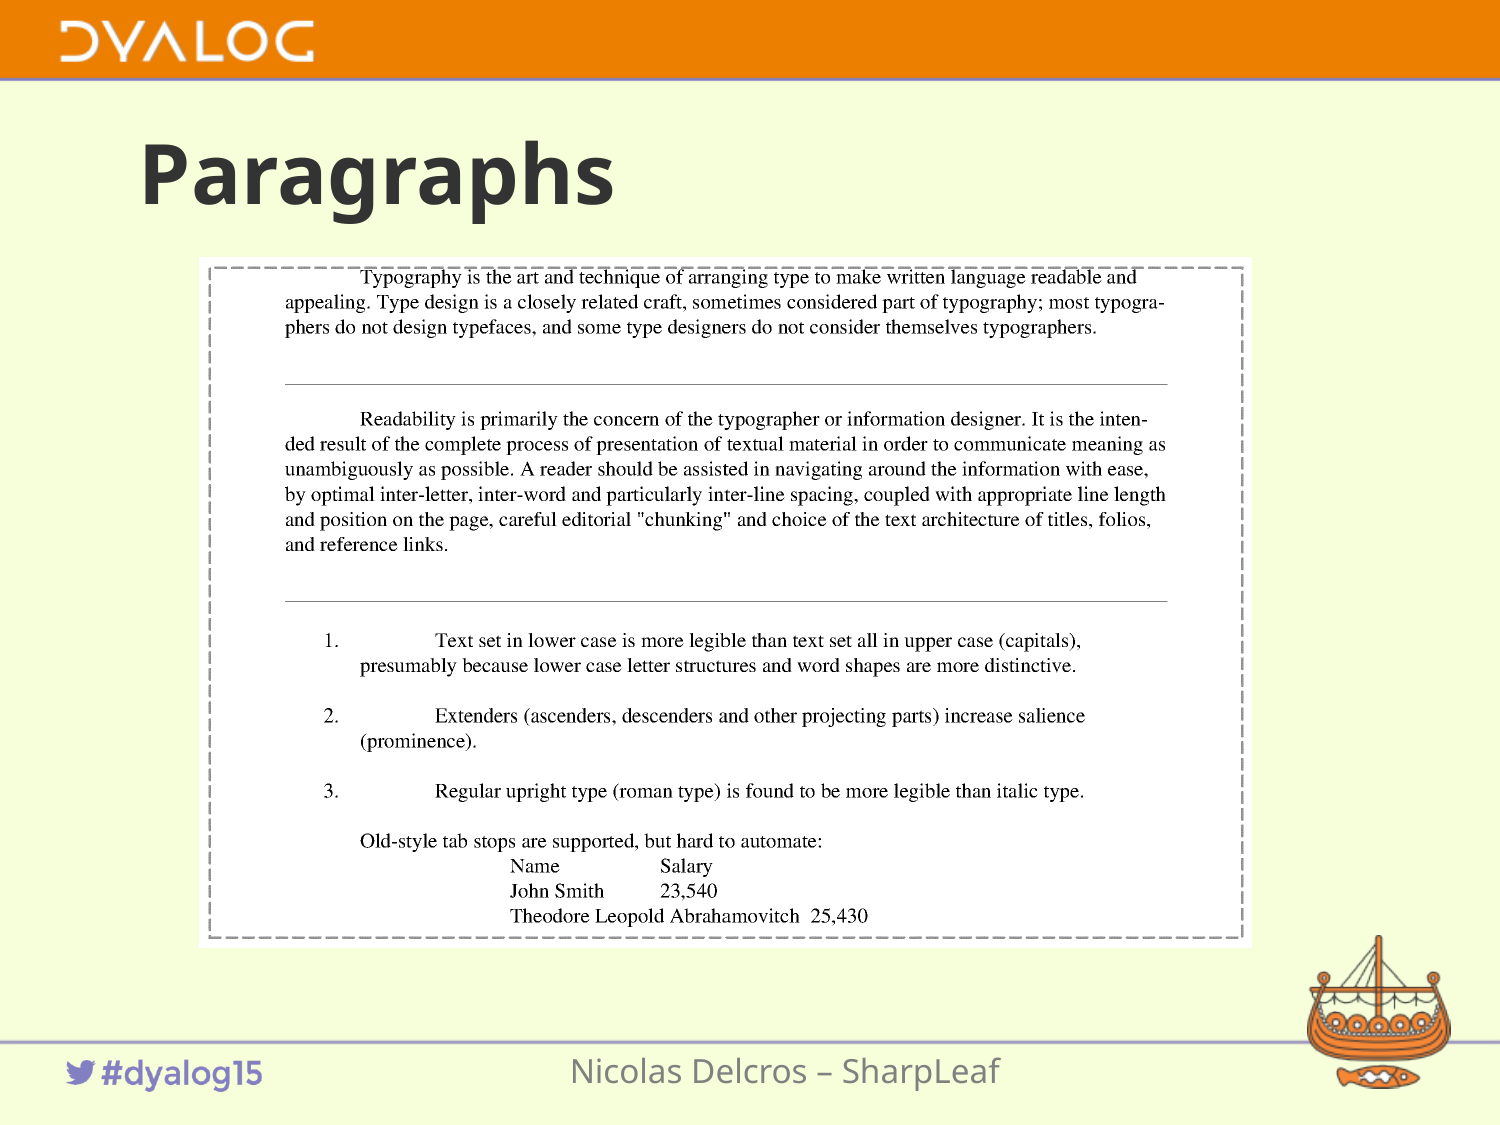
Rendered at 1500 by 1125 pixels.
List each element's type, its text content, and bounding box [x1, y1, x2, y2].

picture [0, 0, 1500, 1125]
text_box Paragraphs [123, 113, 1376, 254]
